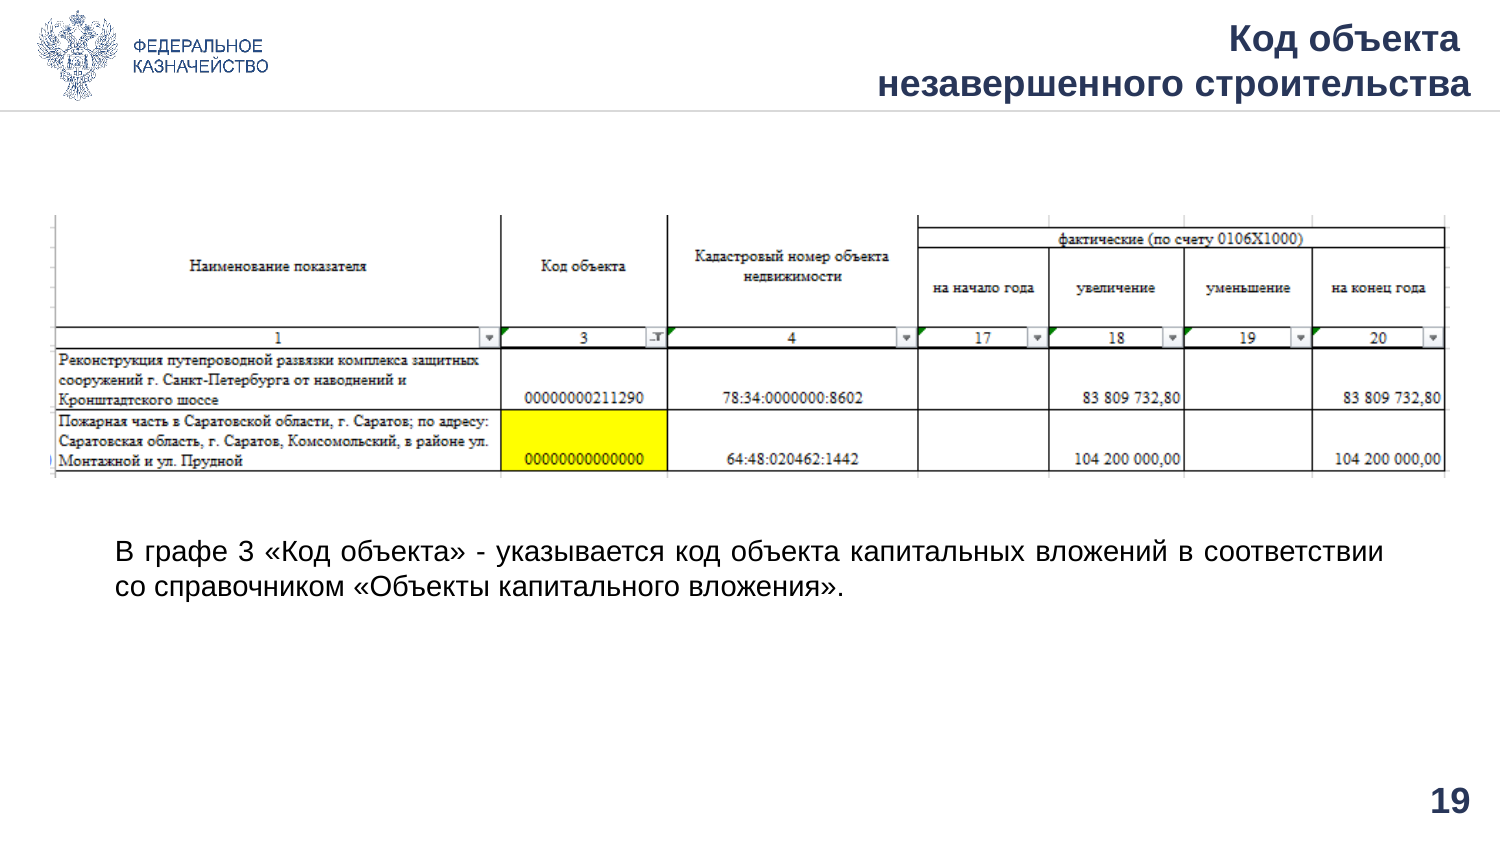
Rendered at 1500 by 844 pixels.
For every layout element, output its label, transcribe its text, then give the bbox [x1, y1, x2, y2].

picture [37, 10, 268, 101]
text_box Код объекта незавершенного строительства [507, 14, 1471, 105]
slide_number 18 [1125, 776, 1471, 822]
text_box В графе 3 «Код объекта» - указывается код объекта капитальных вложений в соответствии со справочником «Объекты капитального вложения». [99, 525, 1400, 610]
picture [49, 215, 1451, 478]
